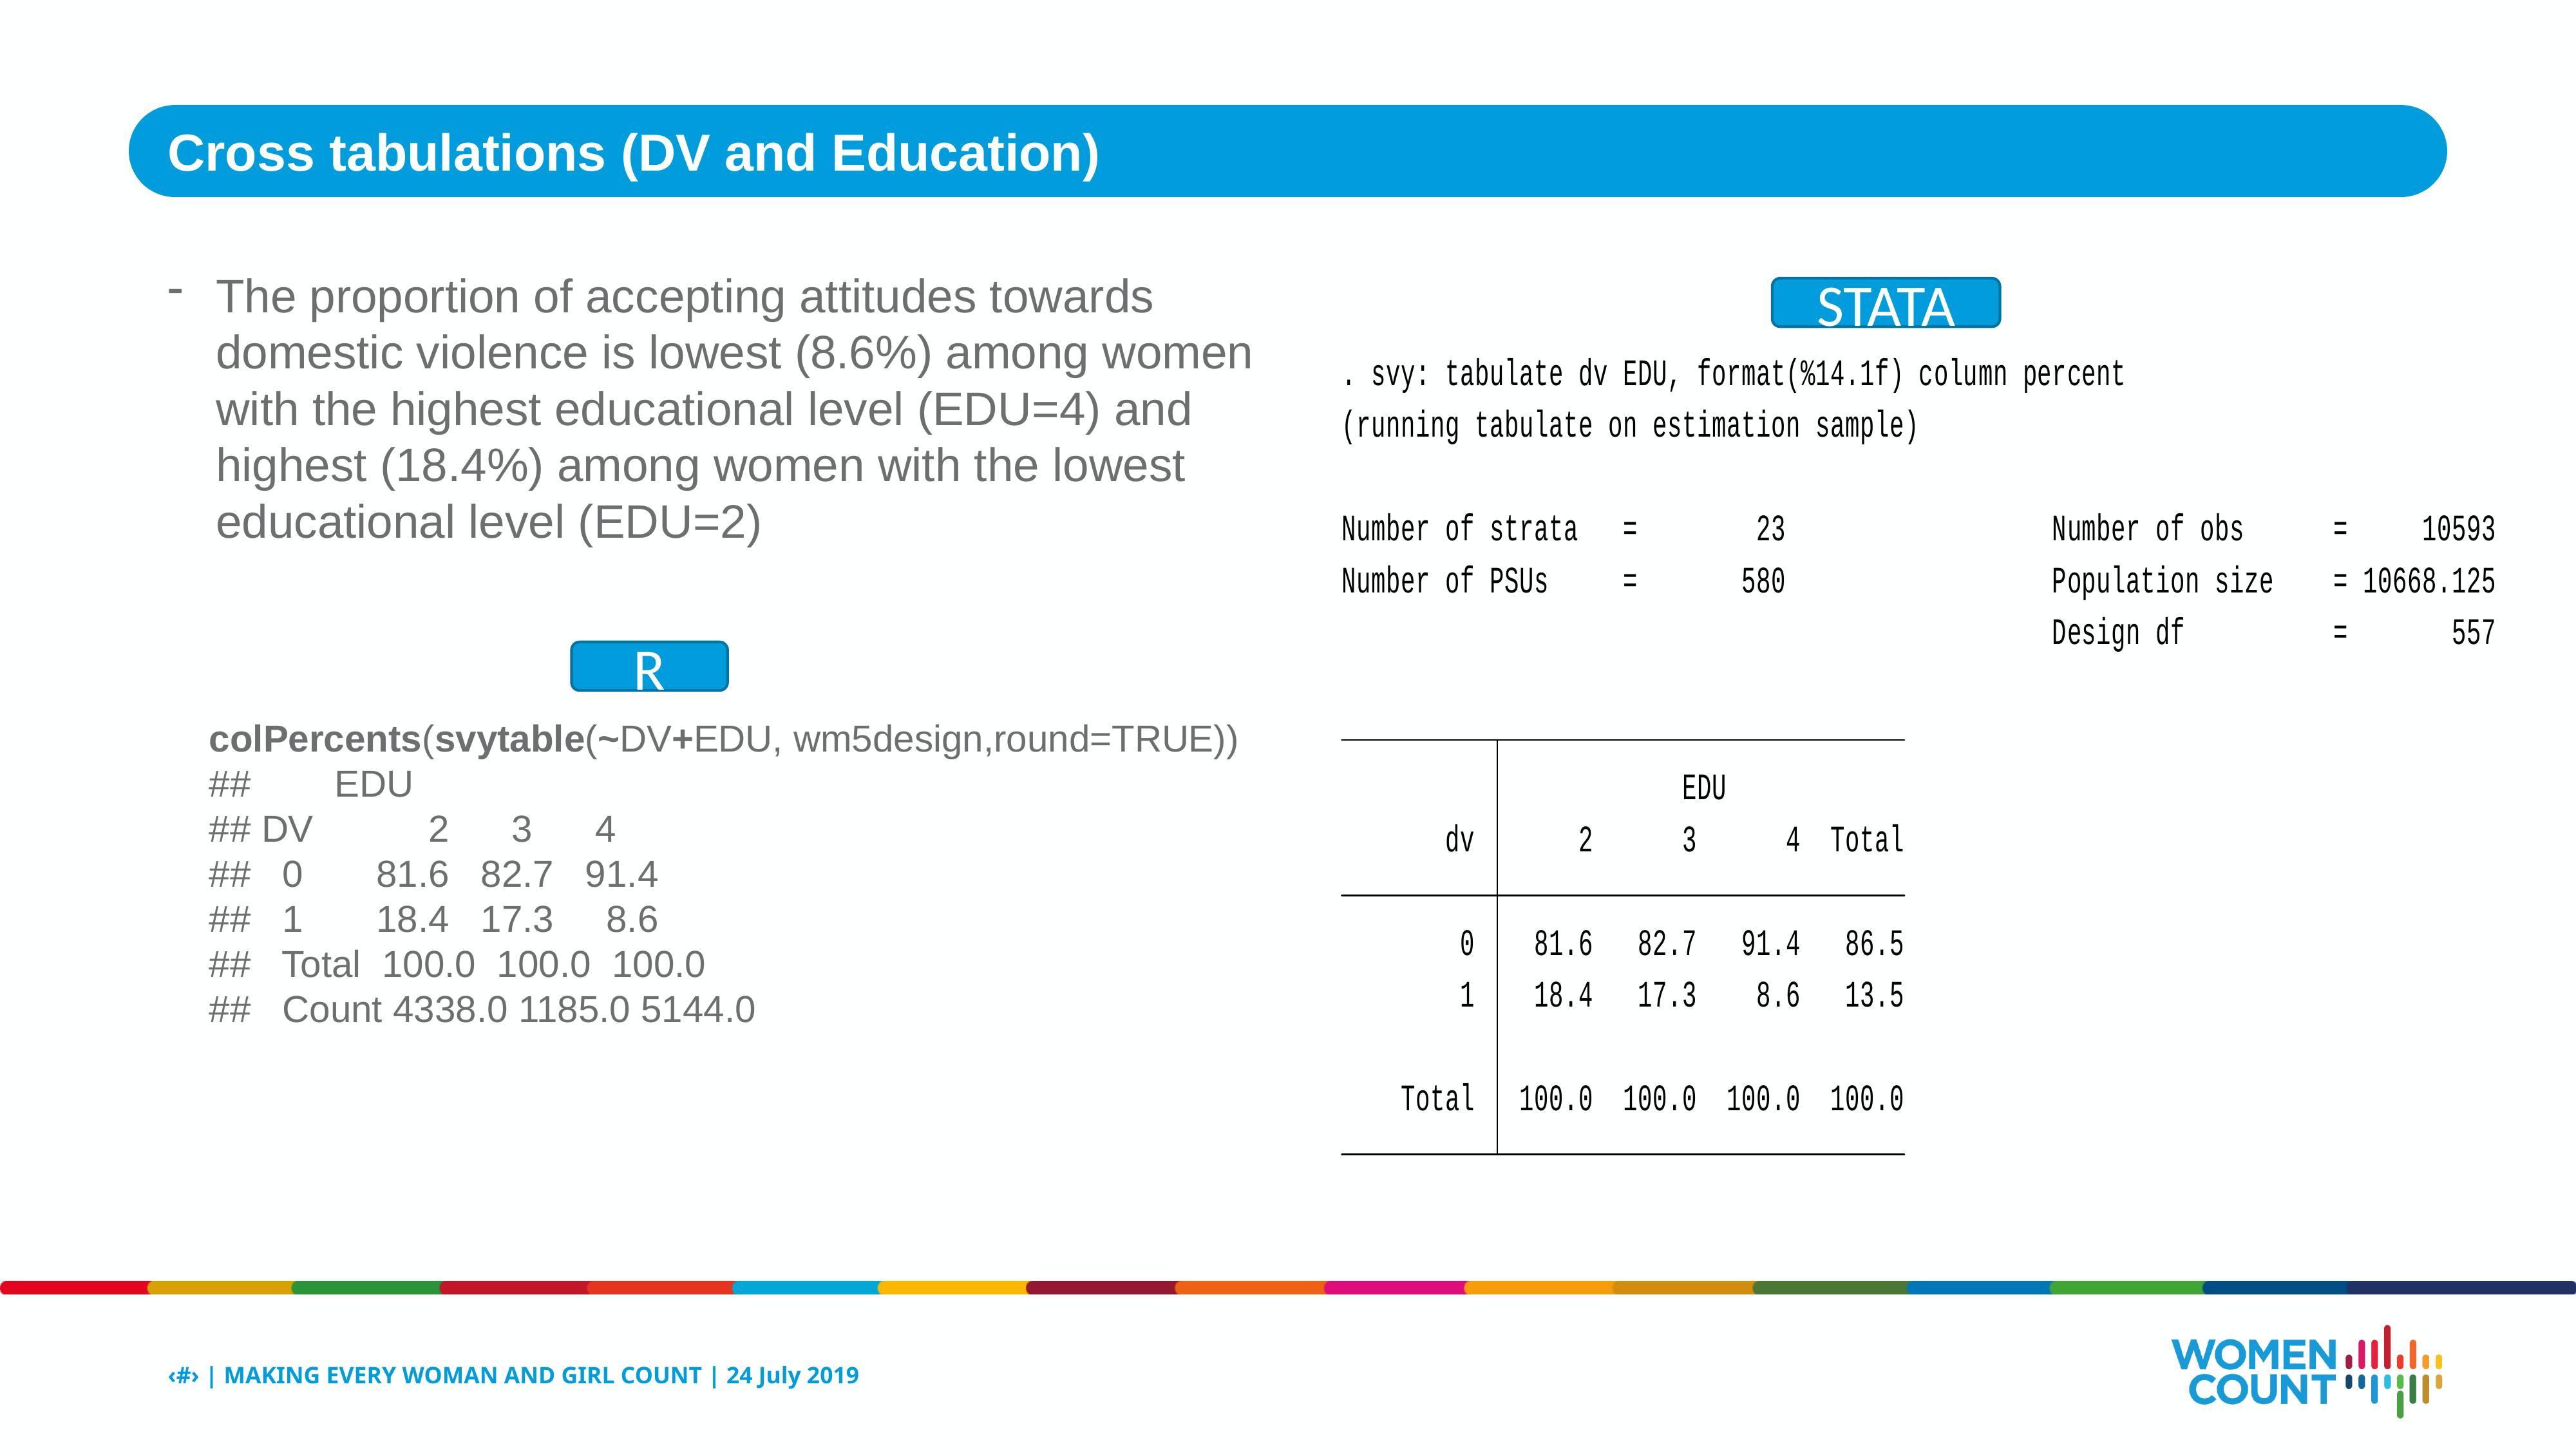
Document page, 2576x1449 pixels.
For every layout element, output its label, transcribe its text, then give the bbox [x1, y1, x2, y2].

list Cross tabulations (DV and Education) [167, 119, 2411, 182]
list The proportion of accepting attitudes towards domestic violence is lowest (8.6%) among women with the highest educational level (EDU=4) and highest (18.4%) among women with the lowest educational level (EDU=2) [167, 265, 1336, 607]
text_box R [570, 640, 729, 692]
text_box STATA [1770, 276, 2002, 328]
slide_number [167, 1360, 1542, 1388]
text_box colPercents(svytable(~DV+EDU, wm5design,round=TRUE)) ## EDU ## DV 2 3 4 ## 0 81.6 82.7 91.4 ## 1 18.4 17.3 8.6 ## Total 100.0 100.0 100.0 ## Count 4338.0 1185.0 5144.0 [209, 714, 1332, 1086]
picture [1336, 354, 2576, 1184]
